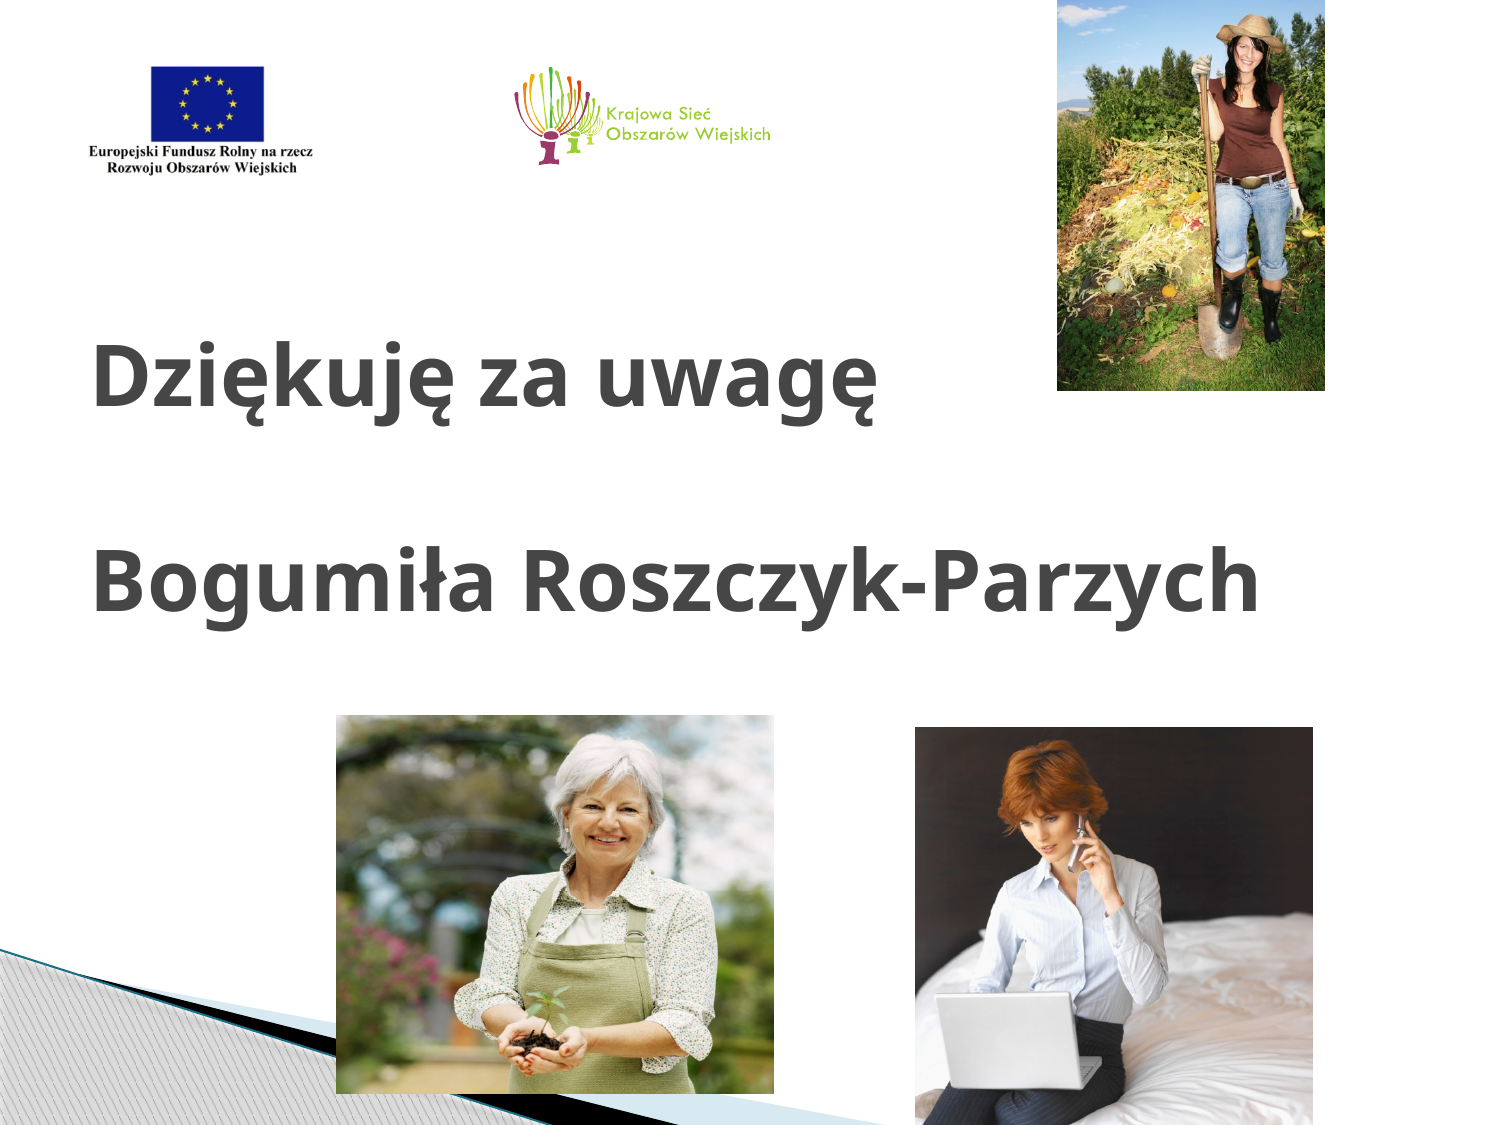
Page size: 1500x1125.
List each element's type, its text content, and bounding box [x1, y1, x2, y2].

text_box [513, 66, 771, 167]
picture [915, 727, 1313, 1125]
picture [88, 66, 314, 176]
picture [1056, 0, 1325, 391]
picture [336, 715, 774, 1095]
title Dziękuję za uwagę Bogumiła Roszczyk-Parzych [75, 21, 1424, 929]
